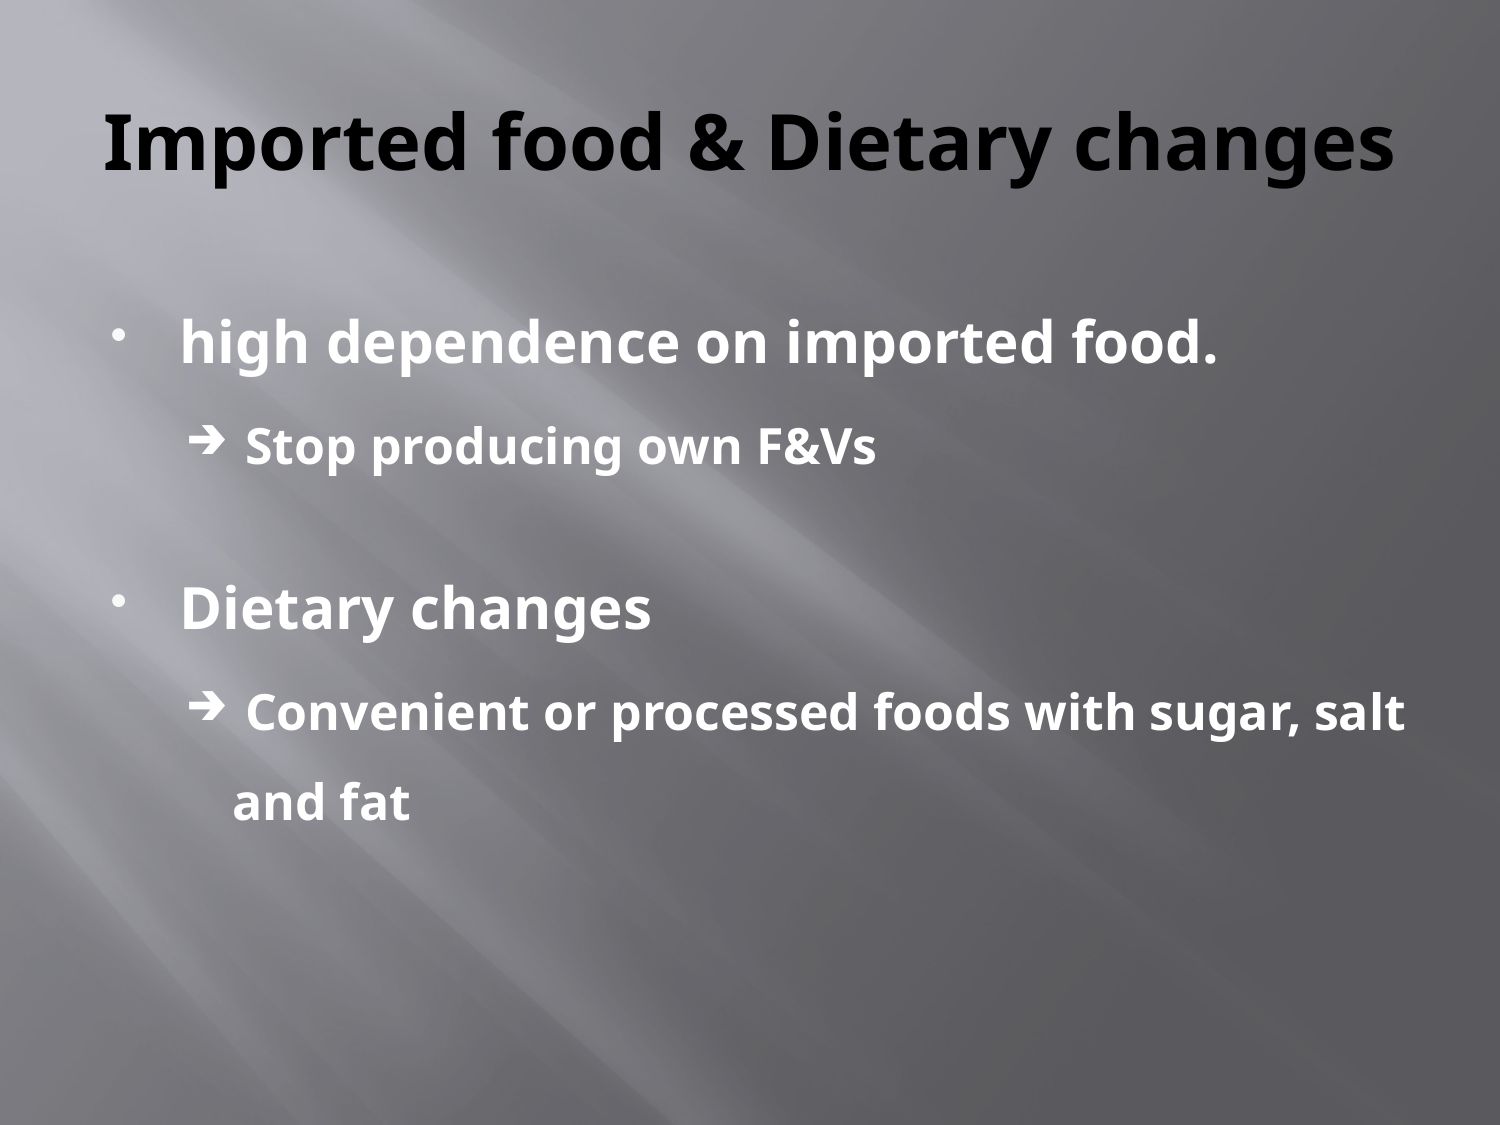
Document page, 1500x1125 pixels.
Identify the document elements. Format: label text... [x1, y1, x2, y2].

title Imported food & Dietary changes [75, 45, 1425, 233]
list high dependence on imported food. Stop producing own F&Vs Dietary changes Convenient or processed foods with sugar, salt and fat [75, 262, 1425, 1035]
